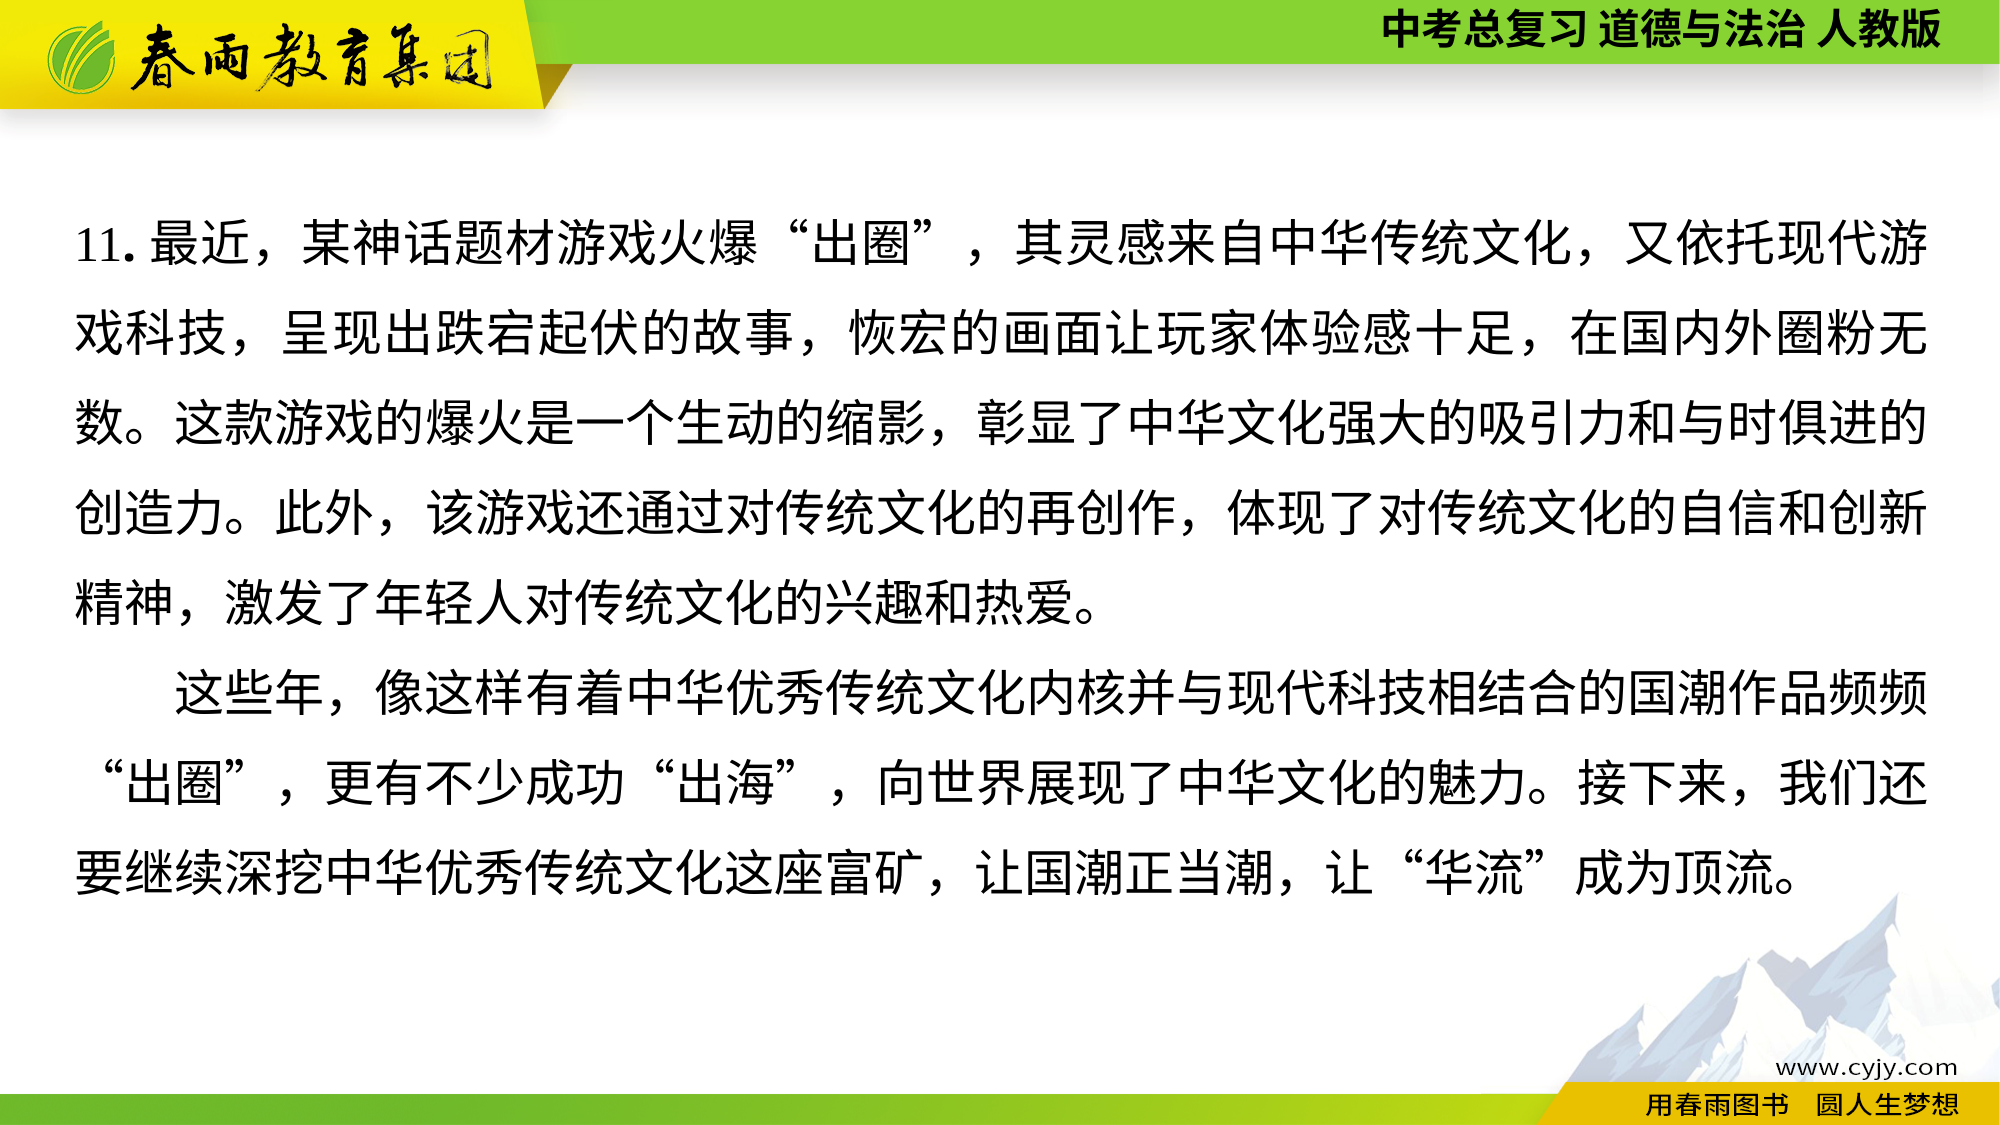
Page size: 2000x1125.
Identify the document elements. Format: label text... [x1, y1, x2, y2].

picture [0, 0, 2000, 1125]
list 11.最近，某神话题材游戏火爆“出圈”，其灵感来自中华传统文化，又依托现代游戏科技，呈现出跌宕起伏的故事，恢宏的画面让玩家体验感十足，在国内外圈粉无数。这款游戏的爆火是一个生动的缩影，彰显了中华文化强大的吸引力和与时俱进的创造力。此外，该游戏还通过对传统文化的再创作，体现了对传统文化的自信和创新精神，激发了年轻人对传统文化的兴趣和热爱。 这些年，像这样有着中华优秀传统文化内核并与现代科技相结合的国潮作品频频“出圈”，更有不少成功“出海”，向世界展现了中华文化的魅力。接下来，我们还要继续深挖中华优秀传统文化这座富矿，让国潮正当潮，让“华流”成为顶流。 [59, 174, 1944, 906]
